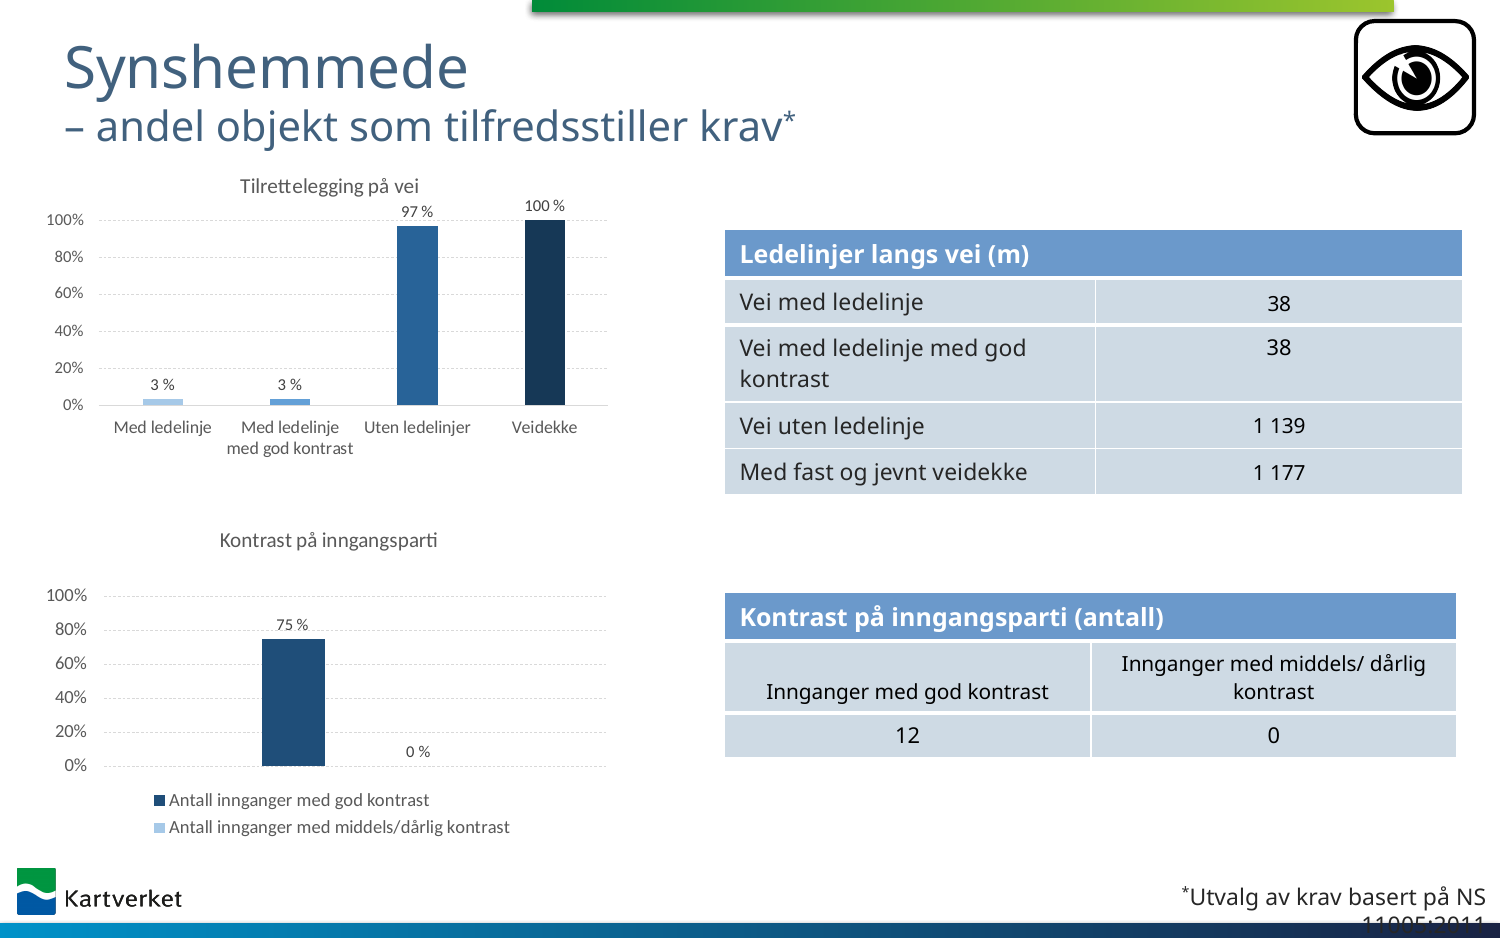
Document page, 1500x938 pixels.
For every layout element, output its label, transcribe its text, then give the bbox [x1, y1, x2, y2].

table_cell 1 139 [1096, 403, 1462, 448]
text_box *Utvalg av krav basert på NS 11005:2011 [1068, 873, 1500, 938]
table_cell Vei med ledelinje med god kontrast [725, 327, 1095, 401]
table_header Ledelinjer langs vei (m) [725, 230, 1462, 276]
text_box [1355, 20, 1475, 134]
table_header Kontrast på inngangsparti (antall) [725, 593, 1456, 639]
table_cell 0 [1092, 715, 1456, 757]
picture [41, 166, 618, 492]
table_cell Innganger med god kontrast [725, 643, 1090, 711]
table_cell 38 [1096, 280, 1462, 323]
table_cell Med fast og jevnt veidekke [725, 449, 1095, 494]
picture [41, 520, 617, 846]
text_box Synshemmede – andel objekt som tilfredsstiller krav* [49, 24, 1431, 158]
table_cell 38 [1096, 327, 1462, 401]
table_cell 12 [725, 715, 1090, 757]
table_cell Vei uten ledelinje [725, 403, 1095, 448]
table_cell Vei med ledelinje [725, 280, 1095, 323]
table_cell Innganger med middels/ dårlig kontrast [1092, 643, 1456, 711]
table_cell 1 177 [1096, 449, 1462, 494]
